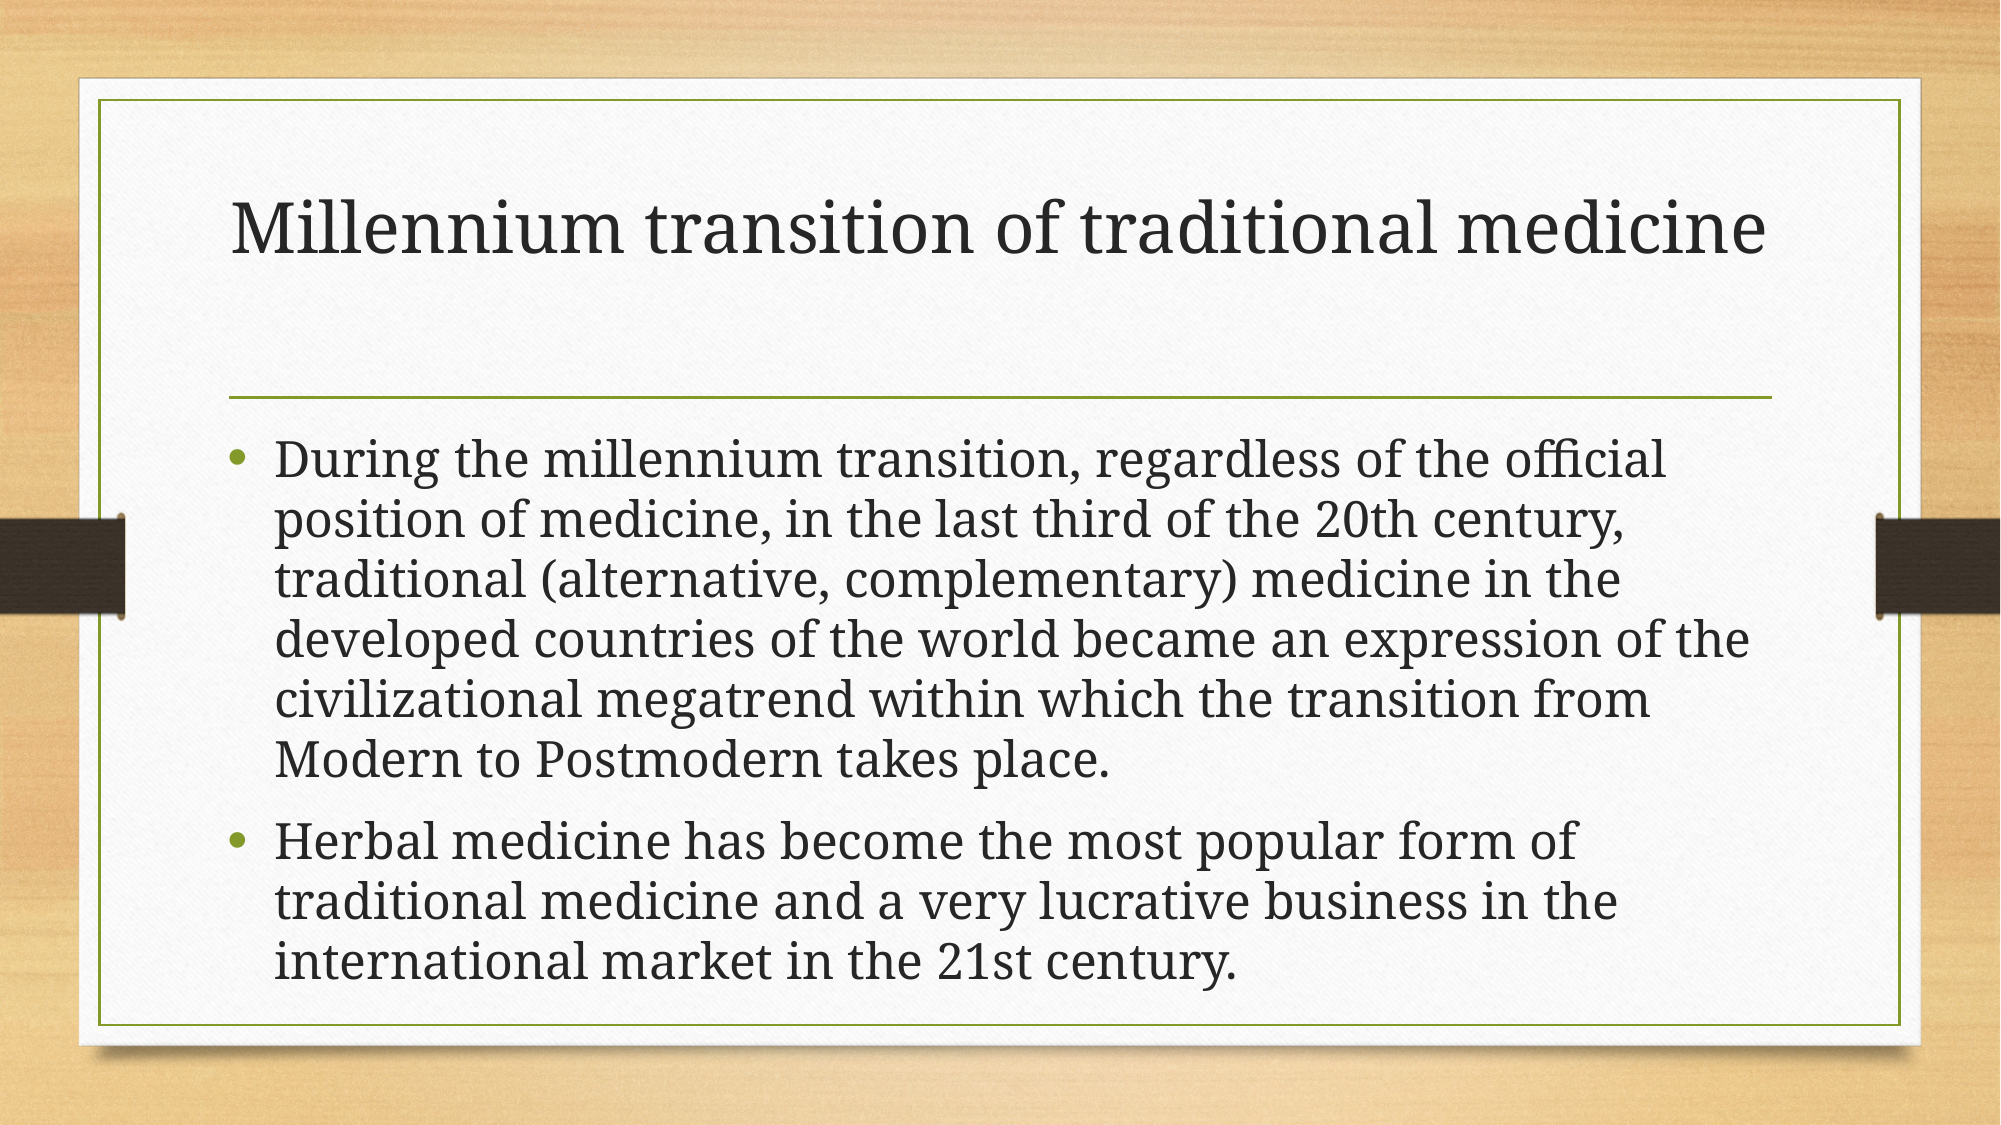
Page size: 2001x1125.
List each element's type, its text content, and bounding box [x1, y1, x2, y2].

title Millennium transition of traditional medicine [212, 161, 1788, 375]
list During the millennium transition, regardless of the official position of medicine, in the last third of the 20th century, traditional (alternative, complementary) medicine in the developed countries of the world became an expression of the civilizational megatrend within which the transition from Modern to Postmodern takes place. Herbal medicine has become the most popular form of traditional medicine and a very lucrative business in the international market in the 21st century. [212, 419, 1788, 1010]
picture [0, 0, 2001, 1125]
